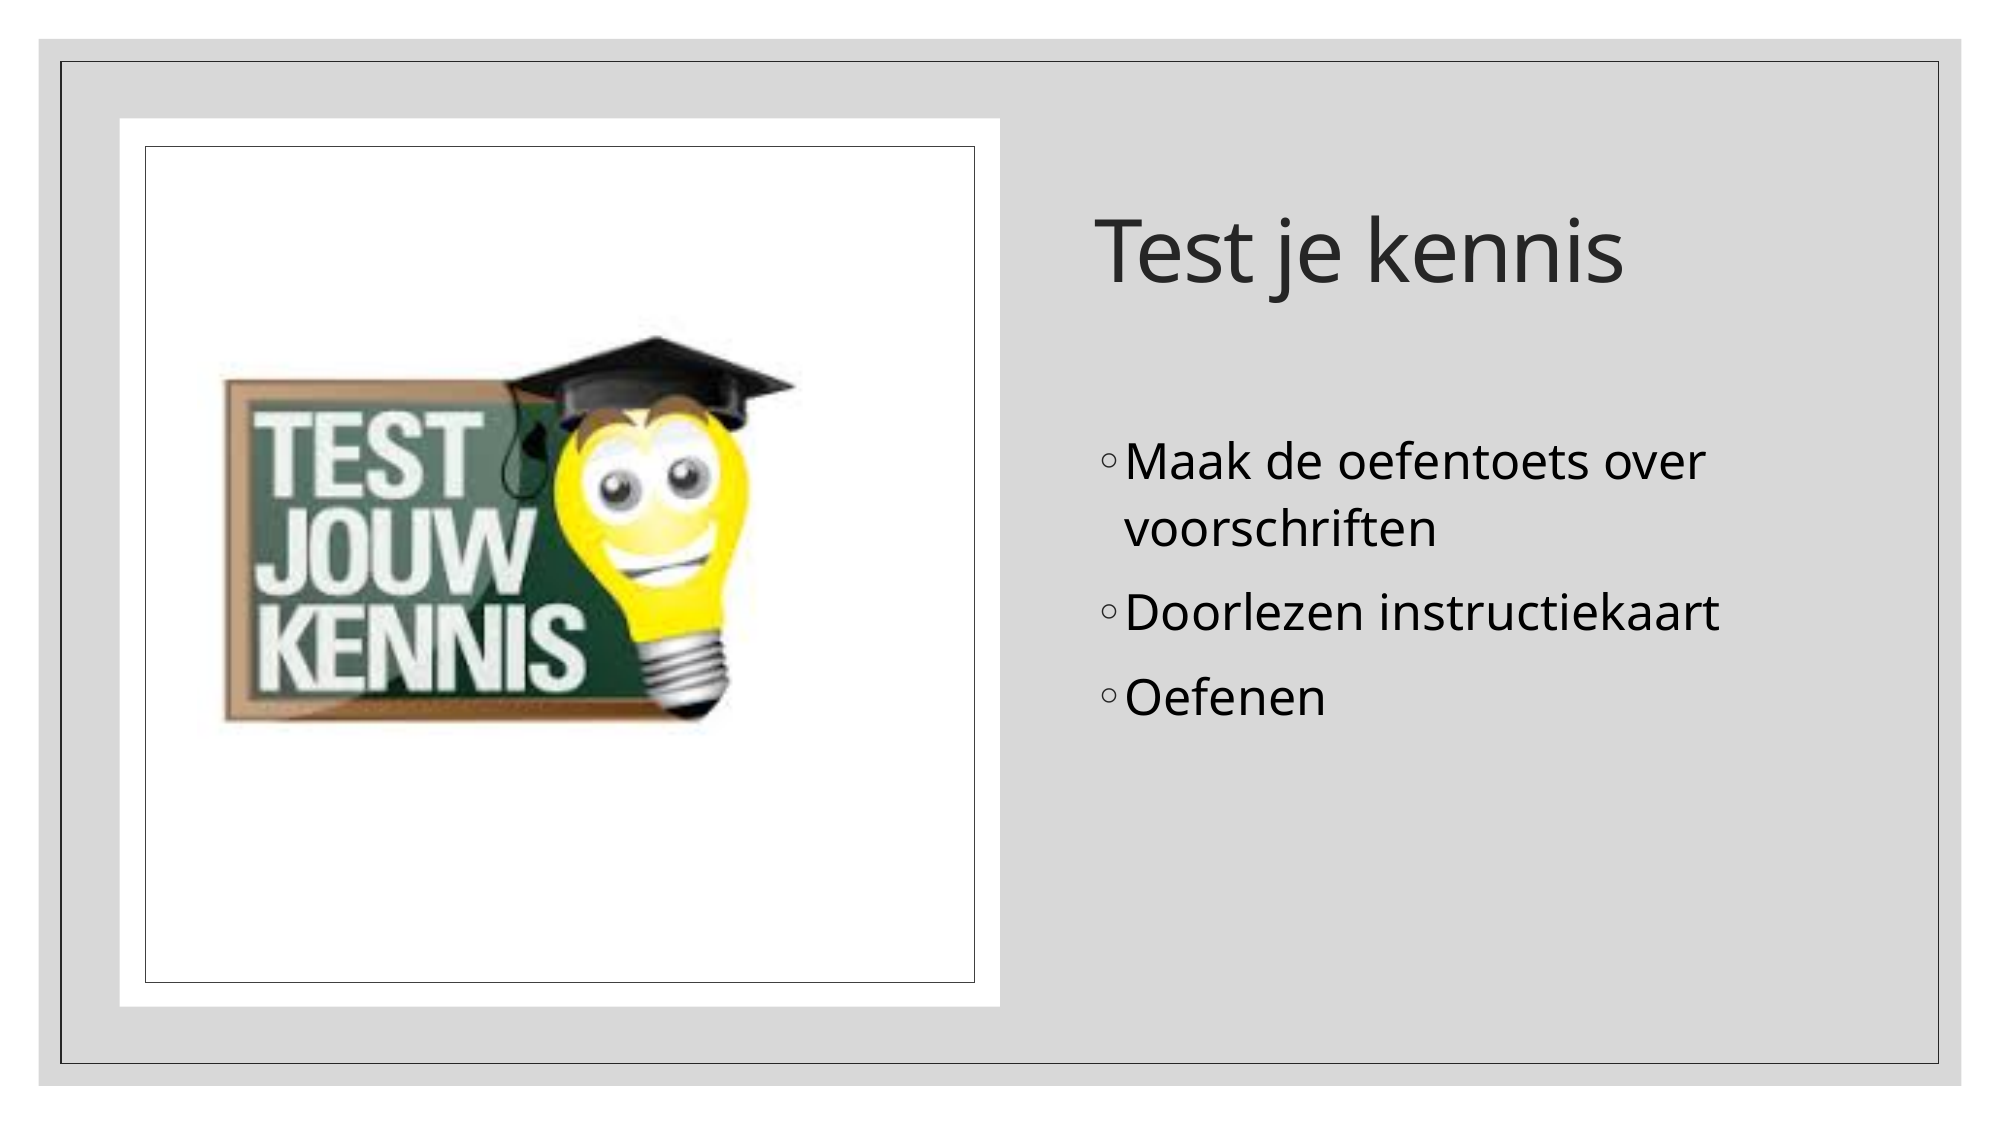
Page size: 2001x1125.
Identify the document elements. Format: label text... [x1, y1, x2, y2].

title Test je kennis [1079, 119, 1893, 390]
text_box [145, 146, 975, 983]
text_box [119, 118, 1000, 1007]
list Maak de oefentoets over voorschriften Doorlezen instructiekaart Oefenen [1079, 416, 1893, 990]
picture [197, 270, 922, 858]
